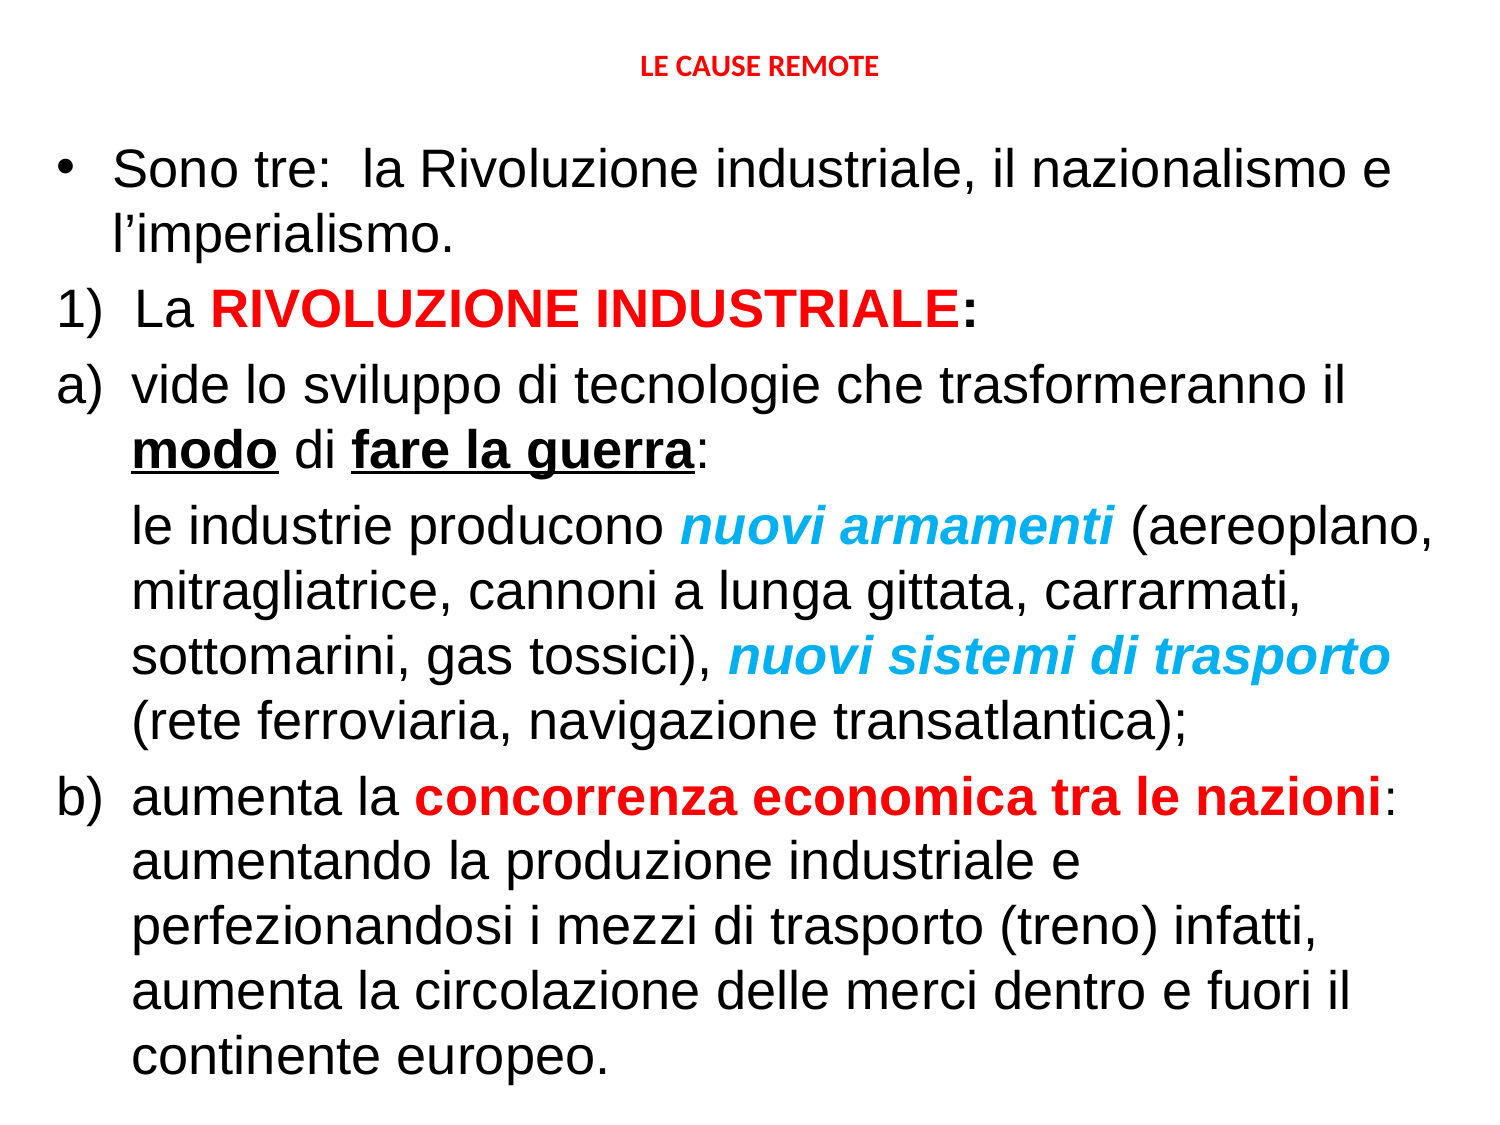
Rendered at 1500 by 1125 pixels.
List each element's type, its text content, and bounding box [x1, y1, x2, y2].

title LE CAUSE REMOTE [88, 0, 1439, 125]
list Sono tre: la Rivoluzione industriale, il nazionalismo e l’imperialismo. 1) La RIVOLUZIONE INDUSTRIALE: vide lo sviluppo di tecnologie che trasformeranno il modo di fare la guerra: le industrie producono nuovi armamenti (aereoplano, mitragliatrice, cannoni a lunga gittata, carrarmati, sottomarini, gas tossici), nuovi sistemi di trasporto (rete ferroviaria, navigazione transatlantica); aumenta la concorrenza economica tra le nazioni: aumentando la produzione industriale e perfezionandosi i mezzi di trasporto (treno) infatti, aumenta la circolazione delle merci dentro e fuori il continente europeo. [41, 125, 1471, 1094]
